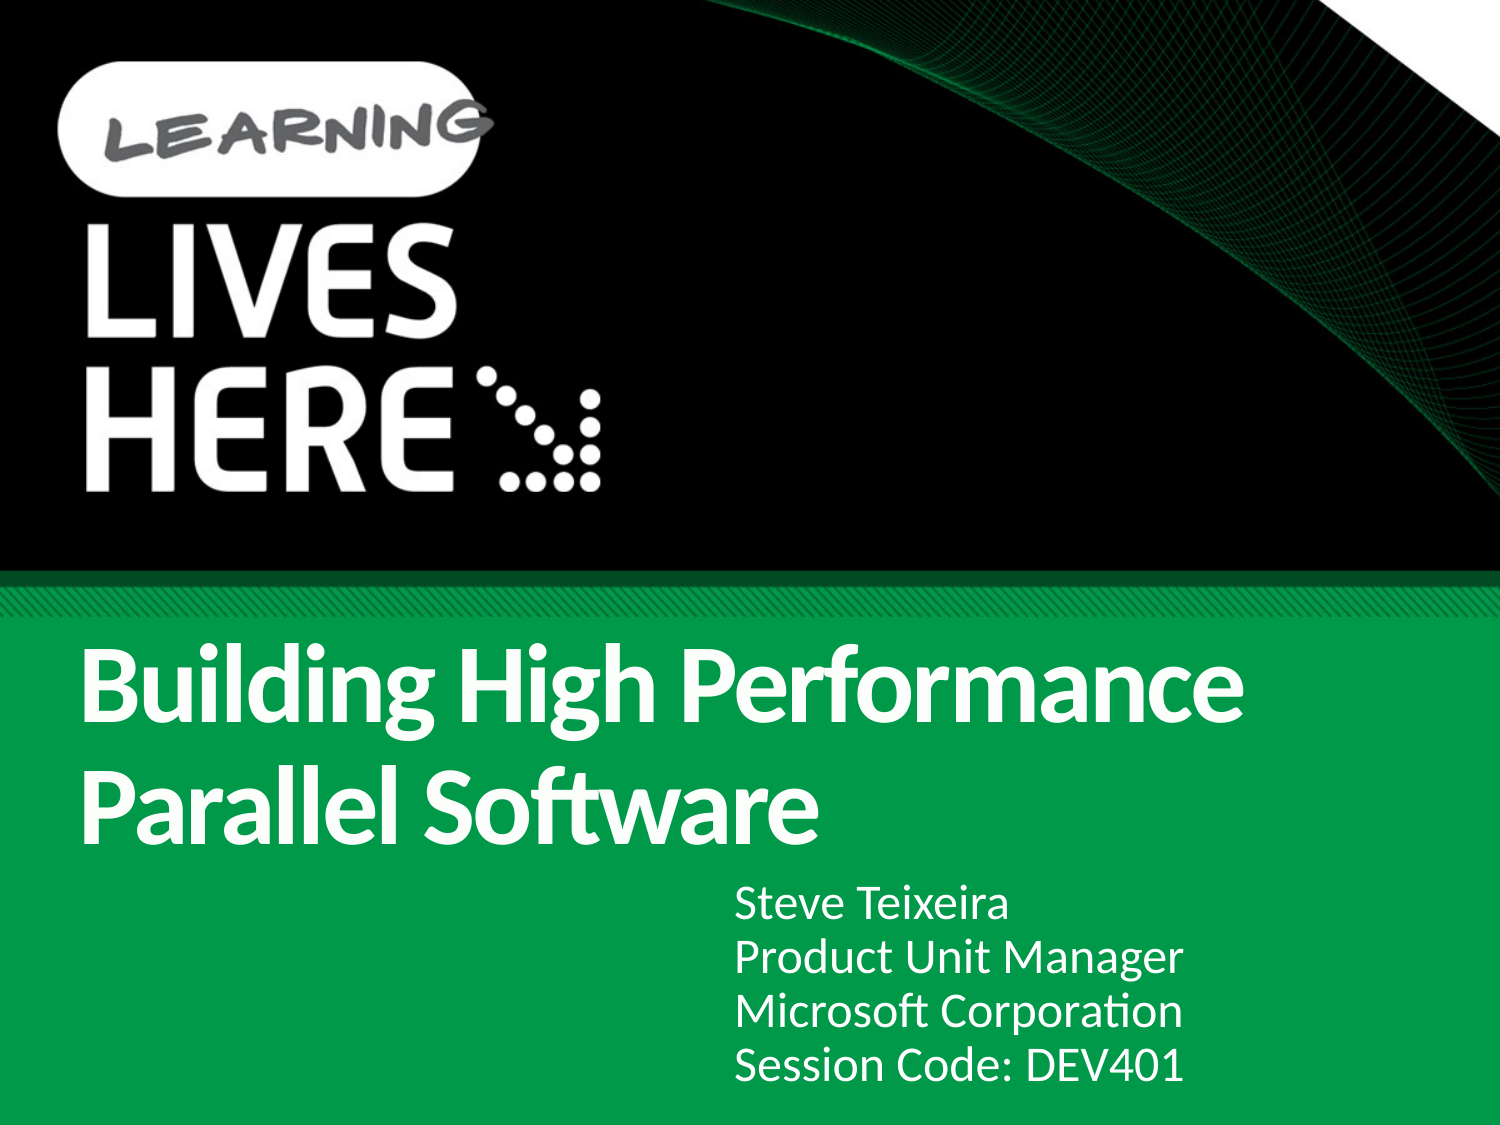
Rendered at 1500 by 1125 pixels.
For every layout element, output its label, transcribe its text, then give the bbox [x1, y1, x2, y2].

picture [0, 0, 1500, 1125]
title Building High Performance Parallel Software [78, 625, 1379, 846]
subtitle Steve Teixeira Product Unit Manager Microsoft Corporation Session Code: DEV401 [734, 876, 1360, 952]
